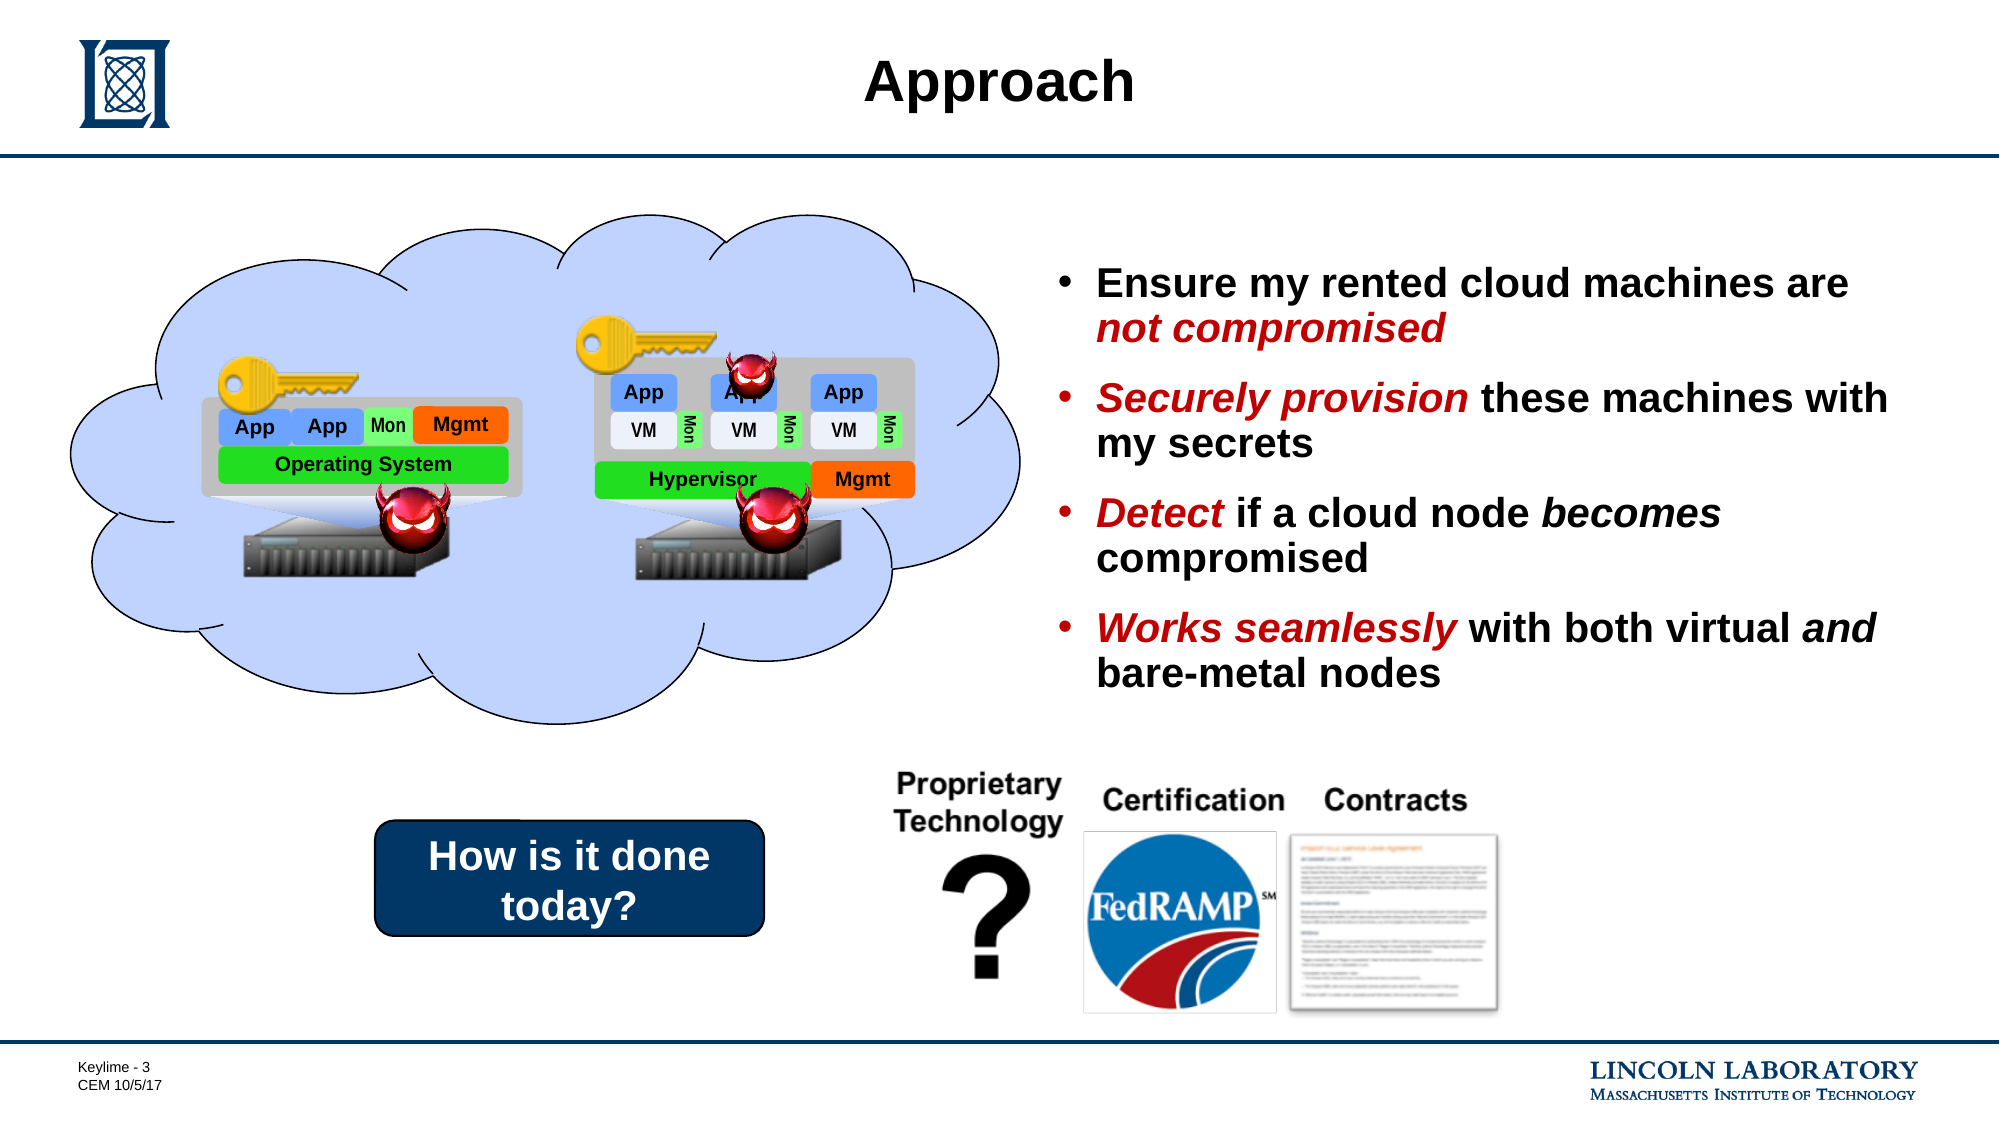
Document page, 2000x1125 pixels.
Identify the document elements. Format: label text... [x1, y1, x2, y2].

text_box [374, 752, 1504, 1120]
picture [79, 40, 170, 128]
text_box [593, 357, 916, 583]
title Approach [205, 16, 1794, 151]
picture [1588, 1061, 1918, 1100]
list Ensure my rented cloud machines are not compromised Securely provision these machines with my secrets Detect if a cloud node becomes compromised Works seamlessly with both virtual and bare-metal nodes [1043, 253, 1915, 723]
picture [734, 480, 812, 555]
picture [576, 315, 718, 375]
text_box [201, 396, 523, 580]
picture [726, 350, 777, 399]
text_box [70, 215, 1020, 725]
picture [218, 356, 359, 416]
picture [374, 480, 452, 555]
